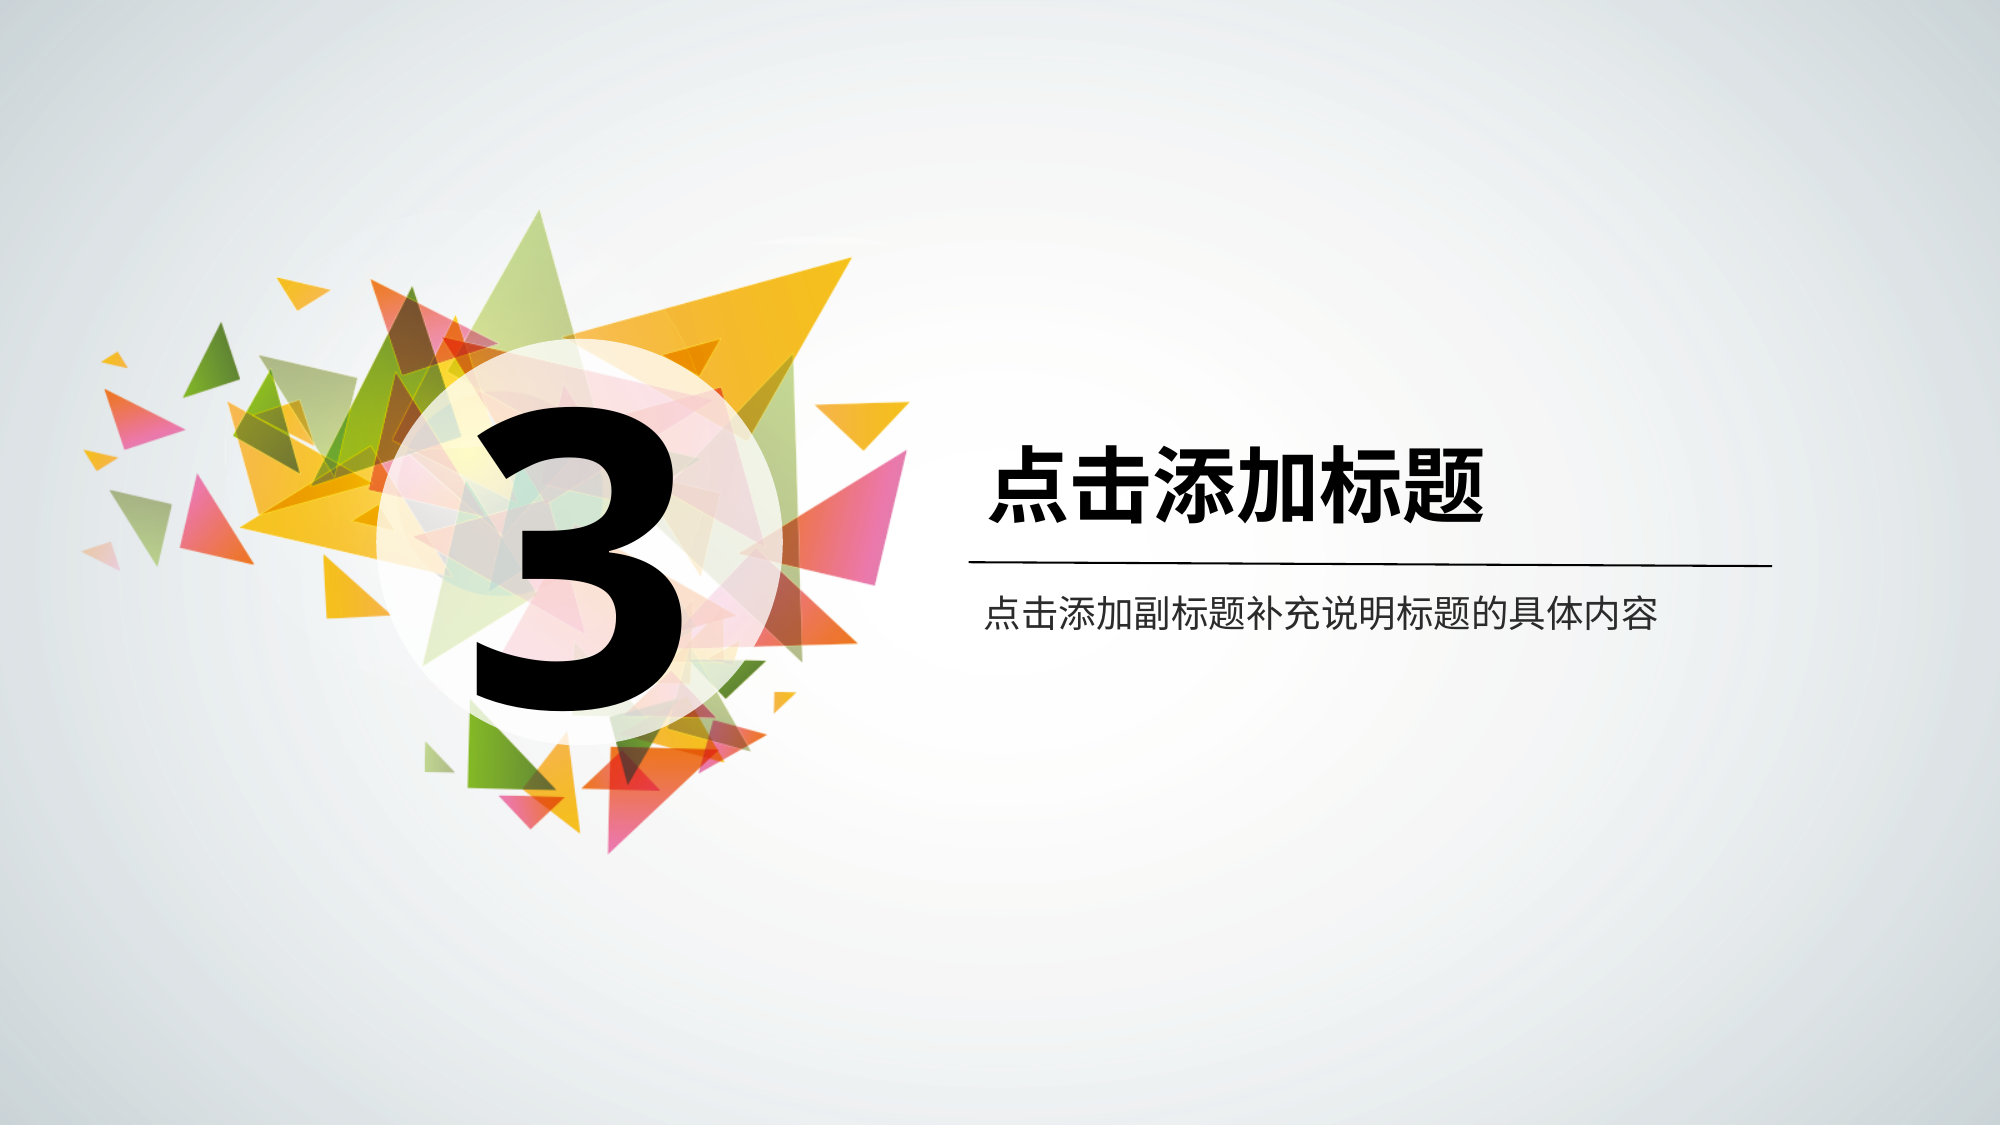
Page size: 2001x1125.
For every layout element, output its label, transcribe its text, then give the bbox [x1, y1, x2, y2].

text_box 点击添加副标题补充说明标题的具体内容 [968, 559, 1813, 642]
text_box 3 [375, 337, 784, 747]
text_box 点击添加标题 [971, 426, 1501, 541]
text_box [968, 562, 1773, 567]
picture [0, 0, 2000, 1125]
text_box [823, 415, 1825, 593]
